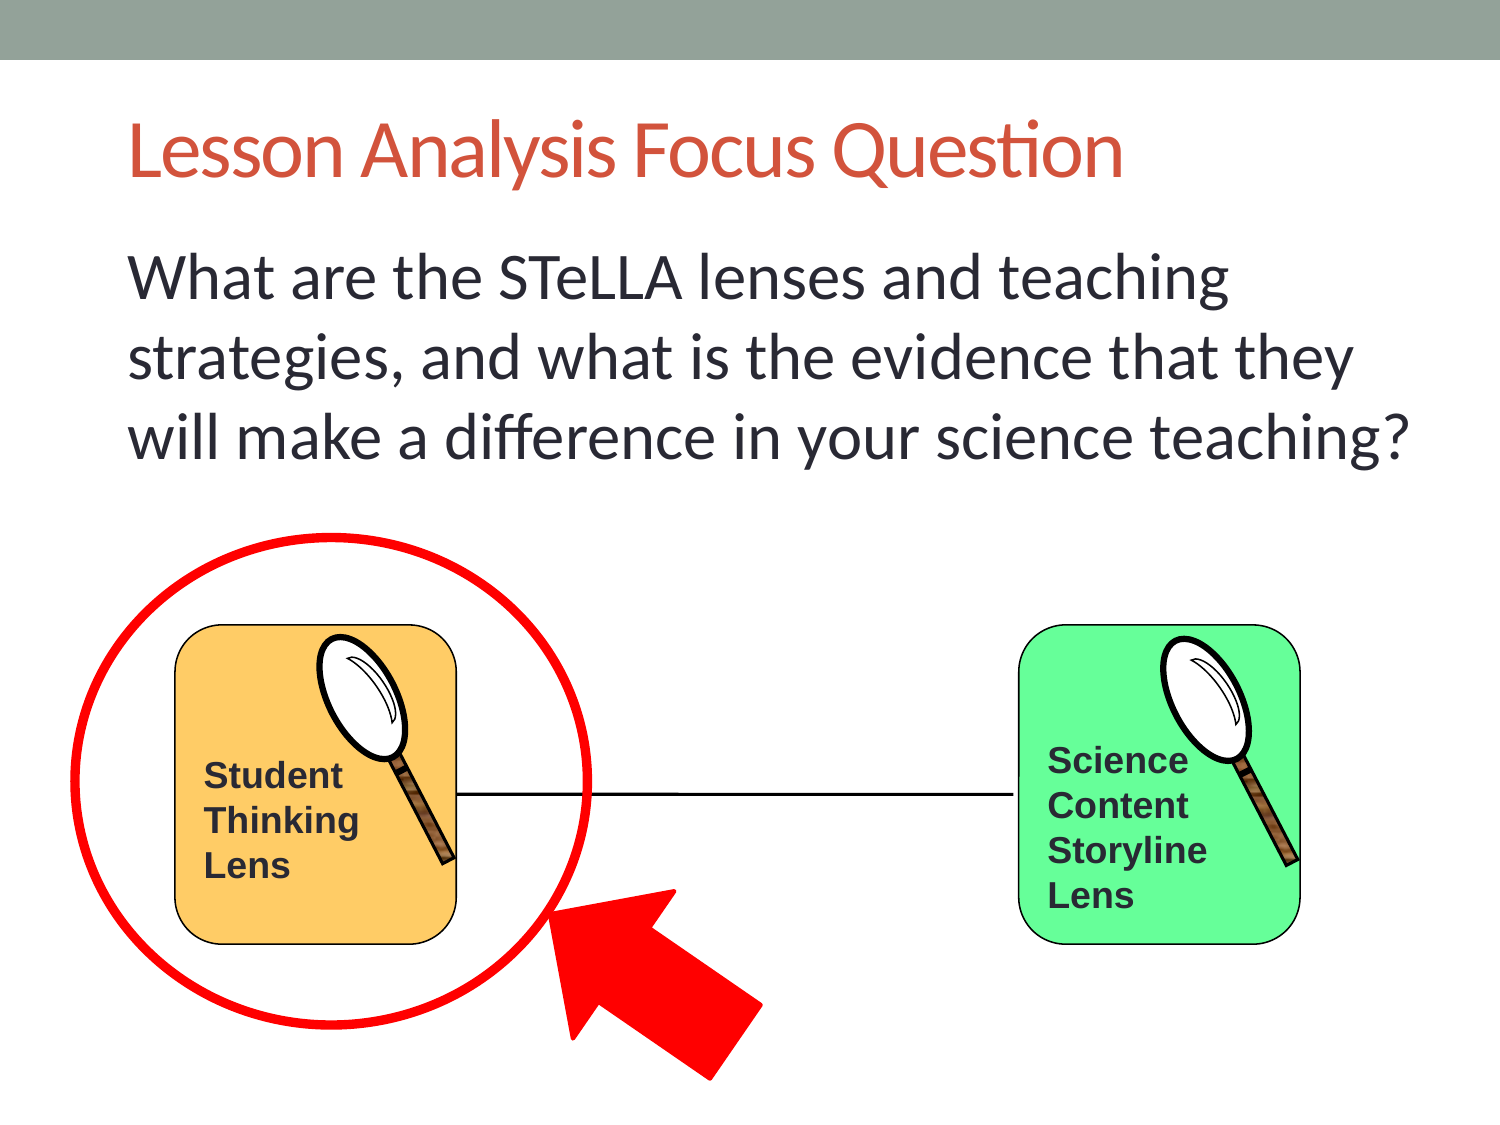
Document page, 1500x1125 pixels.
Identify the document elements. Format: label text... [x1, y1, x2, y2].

title Lesson Analysis Focus Question [112, 62, 1425, 224]
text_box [74, 537, 756, 1068]
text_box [763, 624, 1301, 945]
list What are the STeLLA lenses and teaching strategies, and what is the evidence that they will make a difference in your science teaching? [112, 224, 1438, 463]
text_box [74, 262, 1425, 1005]
